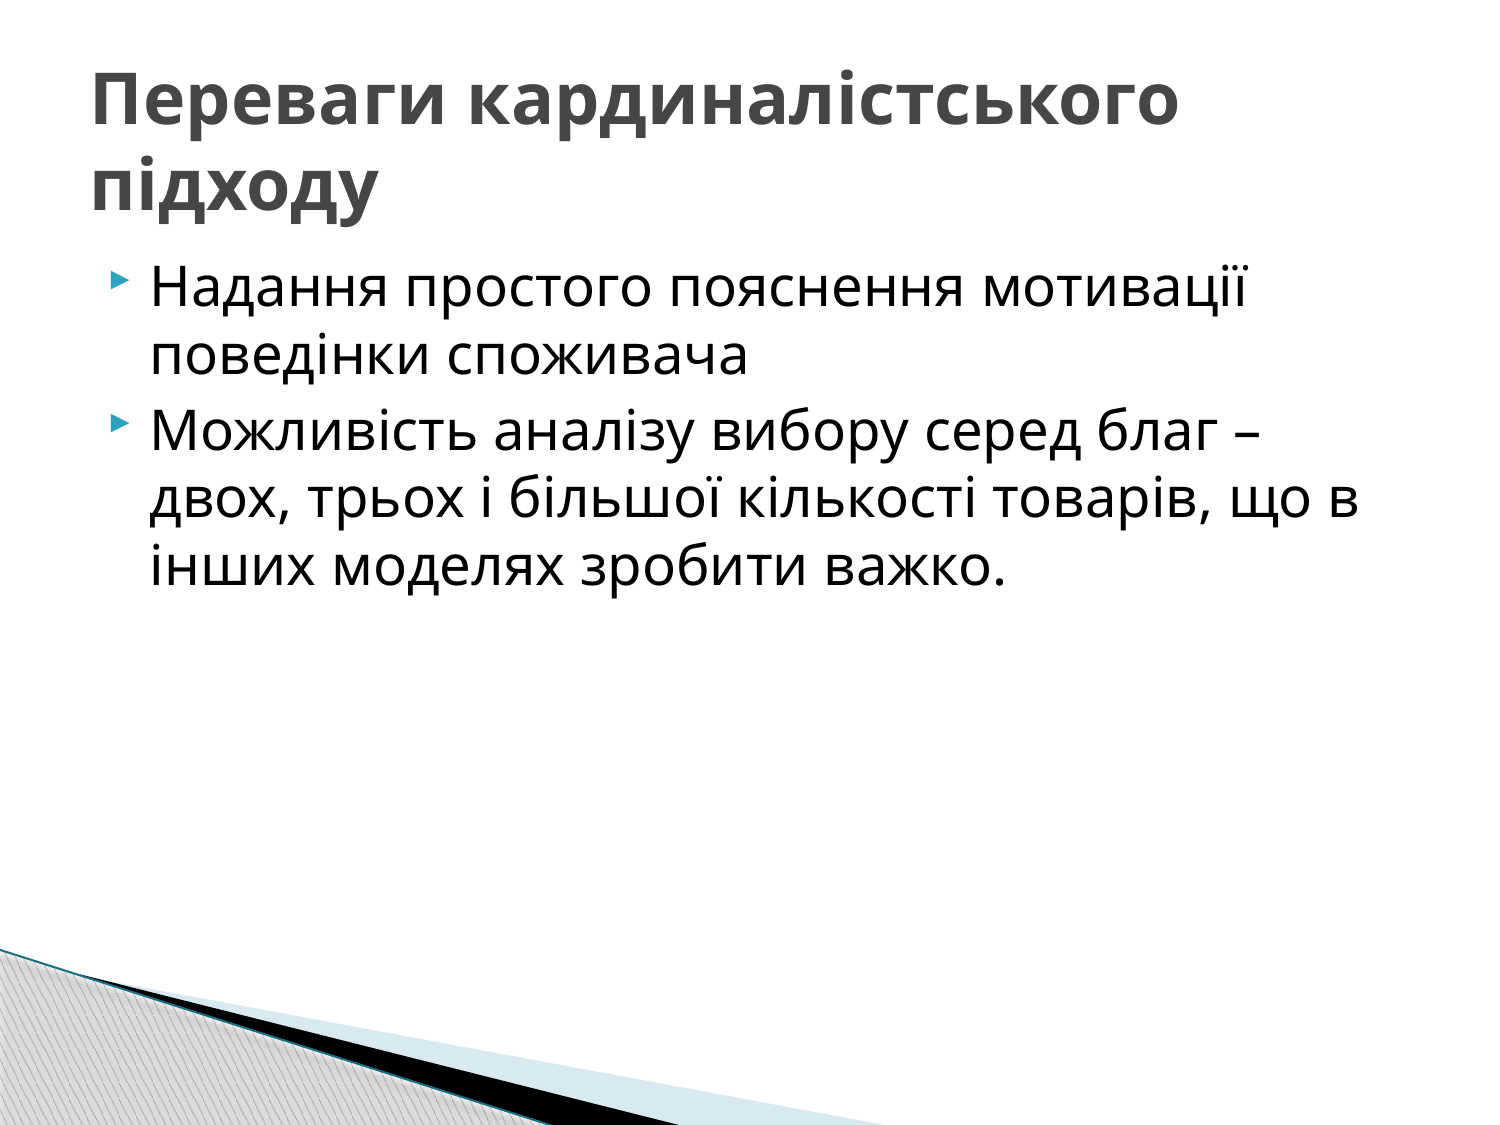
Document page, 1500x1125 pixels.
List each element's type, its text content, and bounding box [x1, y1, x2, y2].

list Надання простого пояснення мотивації поведінки споживача Можливість аналізу вибору серед благ – двох, трьох і більшої кількості товарів, що в інших моделях зробити важко. [75, 243, 1425, 986]
title Переваги кардиналістського підходу [75, 45, 1425, 233]
